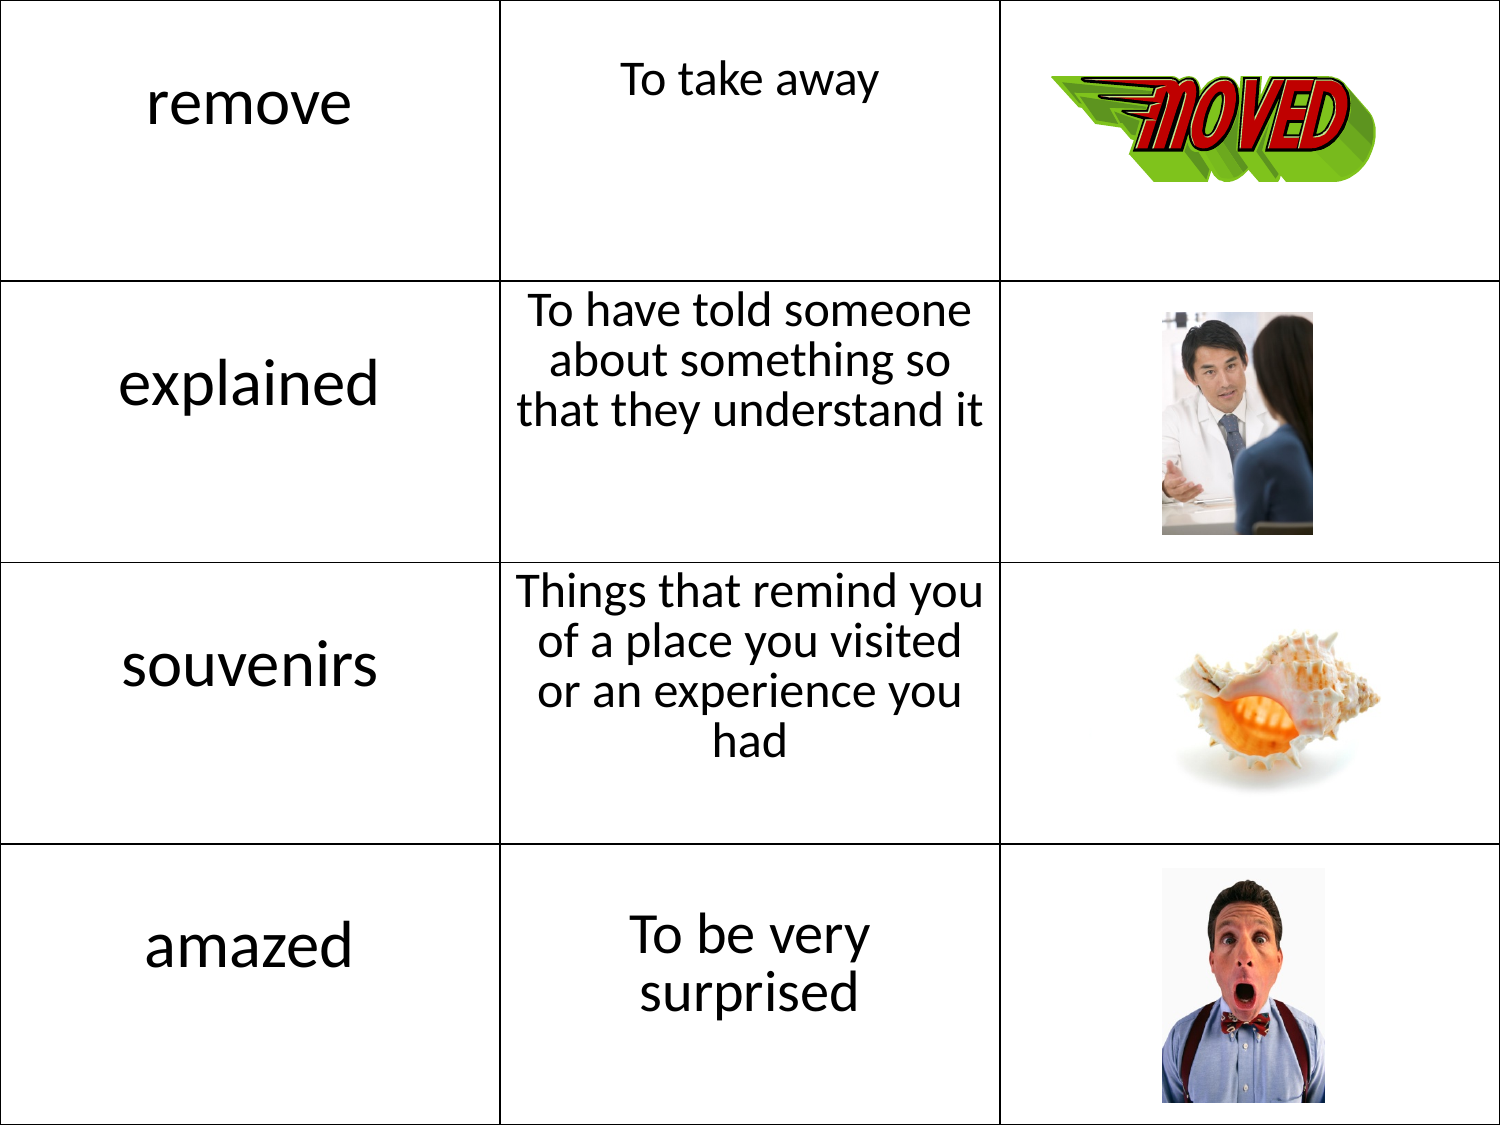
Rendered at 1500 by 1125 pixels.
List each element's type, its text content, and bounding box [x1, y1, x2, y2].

table_header [1001, 1, 1499, 280]
table_header To take away [501, 1, 999, 280]
table_header remove [1, 1, 499, 280]
table_cell To have told someone about something so that they understand it [501, 282, 999, 562]
picture [1162, 312, 1313, 535]
table_cell explained [1, 282, 499, 562]
table_cell amazed [1, 845, 499, 1124]
table_cell [1001, 845, 1499, 1124]
picture [1074, 574, 1430, 813]
table_cell Things that remind you of a place you visited or an experience you had [501, 563, 999, 843]
table_cell souvenirs [1, 563, 499, 843]
table_cell [1001, 563, 1499, 843]
picture [1162, 868, 1326, 1103]
picture [1049, 74, 1377, 183]
table_cell To be very surprised [501, 845, 999, 1124]
table_cell [1001, 282, 1499, 562]
